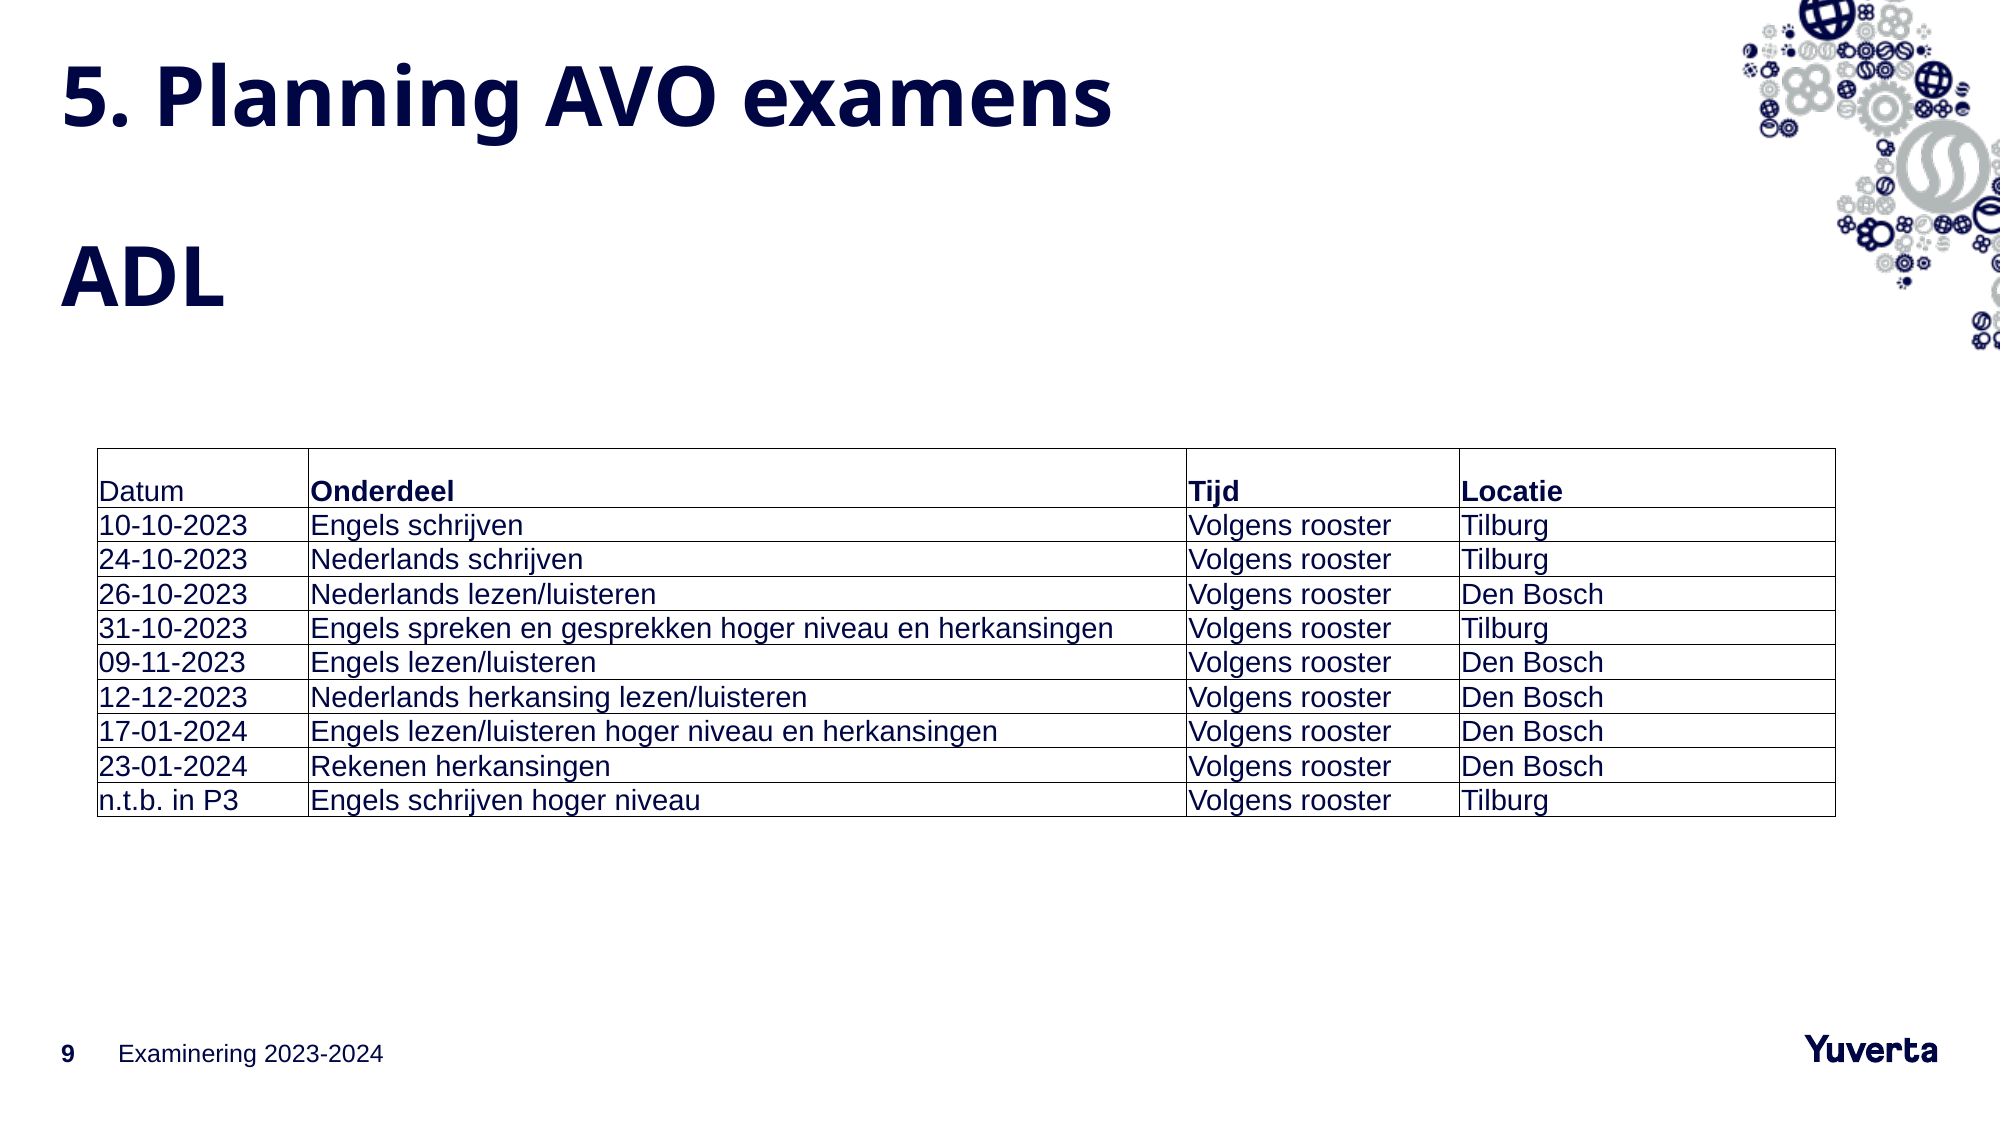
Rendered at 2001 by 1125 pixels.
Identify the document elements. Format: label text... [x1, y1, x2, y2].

table_cell Tilburg [1460, 783, 1835, 816]
table_cell Engels schrijven [309, 508, 1186, 541]
picture [0, 0, 2000, 1125]
table_cell 12-12-2023 [98, 680, 308, 713]
table_cell 17-01-2024 [98, 714, 308, 747]
table_cell 26-10-2023 [98, 577, 308, 610]
table_cell Nederlands schrijven [309, 542, 1186, 576]
table_cell Den Bosch [1460, 645, 1835, 679]
table_cell Tilburg [1460, 542, 1835, 576]
slide_number 9 [60, 1037, 113, 1073]
table_cell 31-10-2023 [98, 611, 308, 644]
table_cell Volgens rooster [1187, 577, 1459, 610]
table_cell Engels spreken en gesprekken hoger niveau en herkansingen [309, 611, 1186, 644]
table_cell Volgens rooster [1187, 508, 1459, 541]
table_cell Den Bosch [1460, 680, 1835, 713]
table_cell Den Bosch [1460, 577, 1835, 610]
table_header Tijd [1187, 449, 1459, 507]
table_cell Engels lezen/luisteren hoger niveau en herkansingen [309, 714, 1186, 747]
table_cell Volgens rooster [1187, 680, 1459, 713]
table_cell Den Bosch [1460, 748, 1835, 782]
table_cell Volgens rooster [1187, 645, 1459, 679]
footer Examinering 2023-2024 [118, 1037, 987, 1073]
table_cell 10-10-2023 [98, 508, 308, 541]
title 5. Planning AVO examens ADL [60, 48, 1720, 239]
table_cell Rekenen herkansingen [309, 748, 1186, 782]
table_cell 09-11-2023 [98, 645, 308, 679]
table_header Onderdeel [309, 449, 1186, 507]
table_cell Engels lezen/luisteren [309, 645, 1186, 679]
table_cell Nederlands herkansing lezen/luisteren [309, 680, 1186, 713]
table_cell 23-01-2024 [98, 748, 308, 782]
table_header Datum [98, 449, 308, 507]
table_cell Nederlands lezen/luisteren [309, 577, 1186, 610]
table_cell Volgens rooster [1187, 783, 1459, 816]
table_cell Tilburg [1460, 508, 1835, 541]
table_cell Volgens rooster [1187, 542, 1459, 576]
table_cell Volgens rooster [1187, 611, 1459, 644]
table_cell Volgens rooster [1187, 714, 1459, 747]
table_cell Engels schrijven hoger niveau [309, 783, 1186, 816]
table_cell n.t.b. in P3 [98, 783, 308, 816]
table_cell Tilburg [1460, 611, 1835, 644]
table_cell Volgens rooster [1187, 748, 1459, 782]
table_cell 24-10-2023 [98, 542, 308, 576]
table_header Locatie [1460, 449, 1835, 507]
table_cell Den Bosch [1460, 714, 1835, 747]
